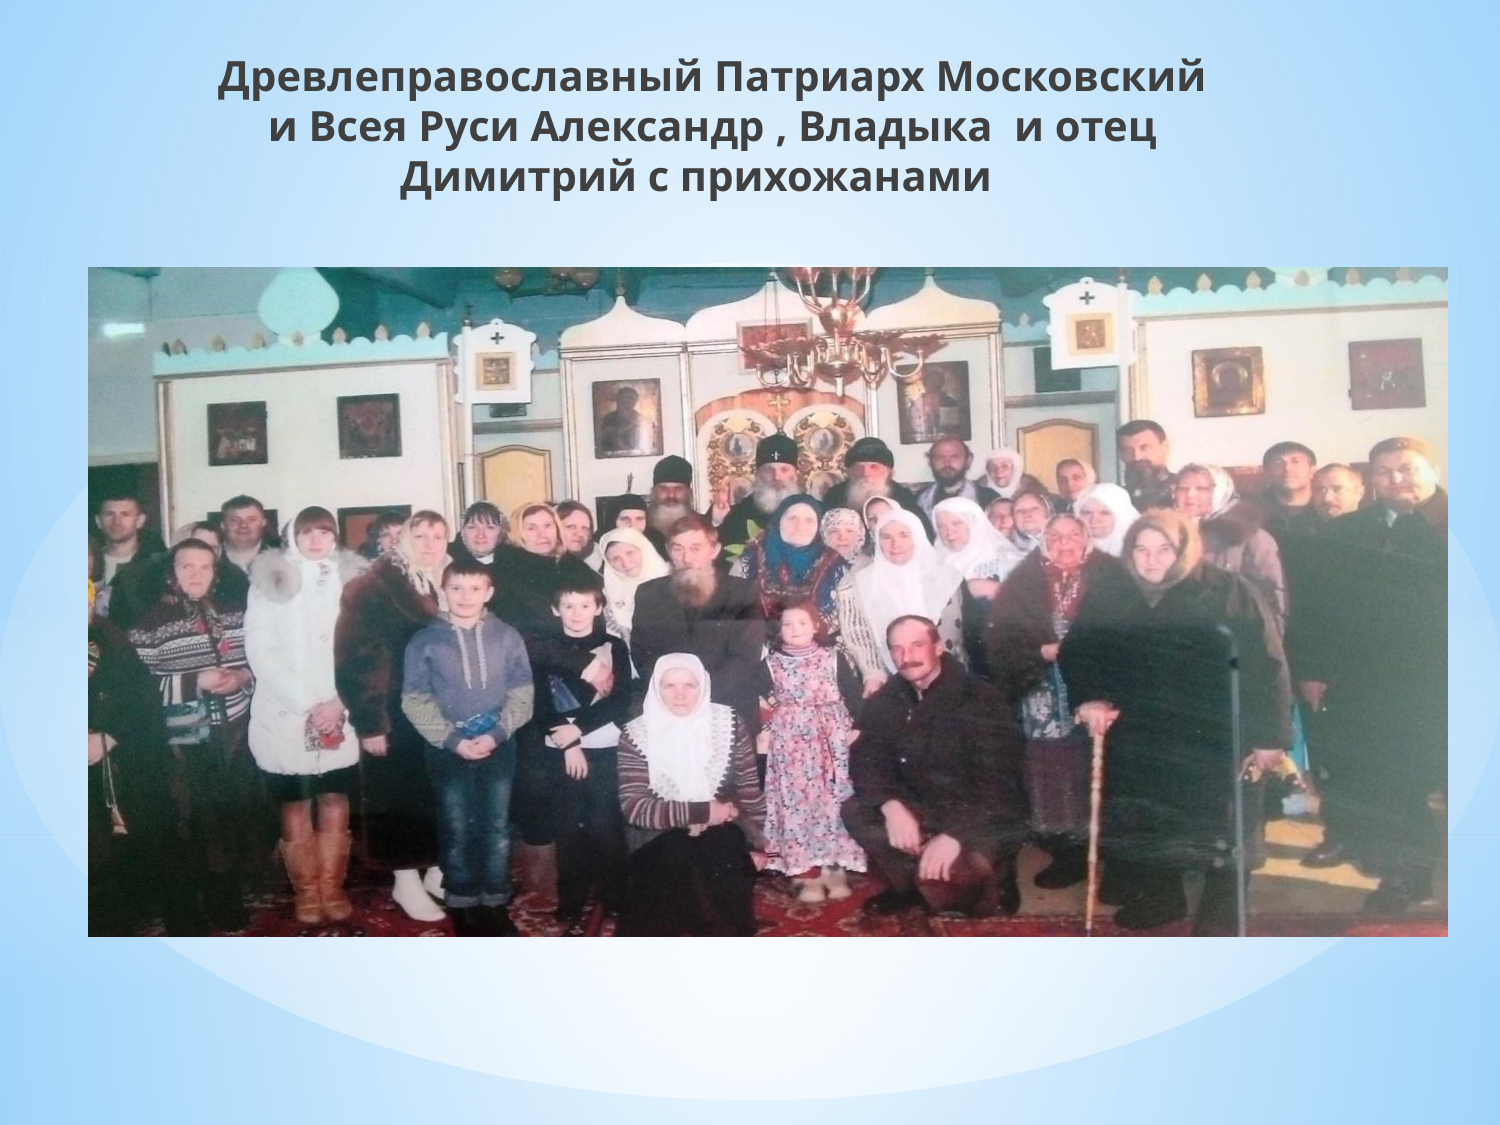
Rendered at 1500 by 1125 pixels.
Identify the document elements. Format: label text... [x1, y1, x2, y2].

picture [88, 266, 1448, 938]
text_box Древлеправославный Патриарх Московский и Всея Руси Александр , Владыка и отец Димитрий с прихожанами [187, 42, 1238, 264]
